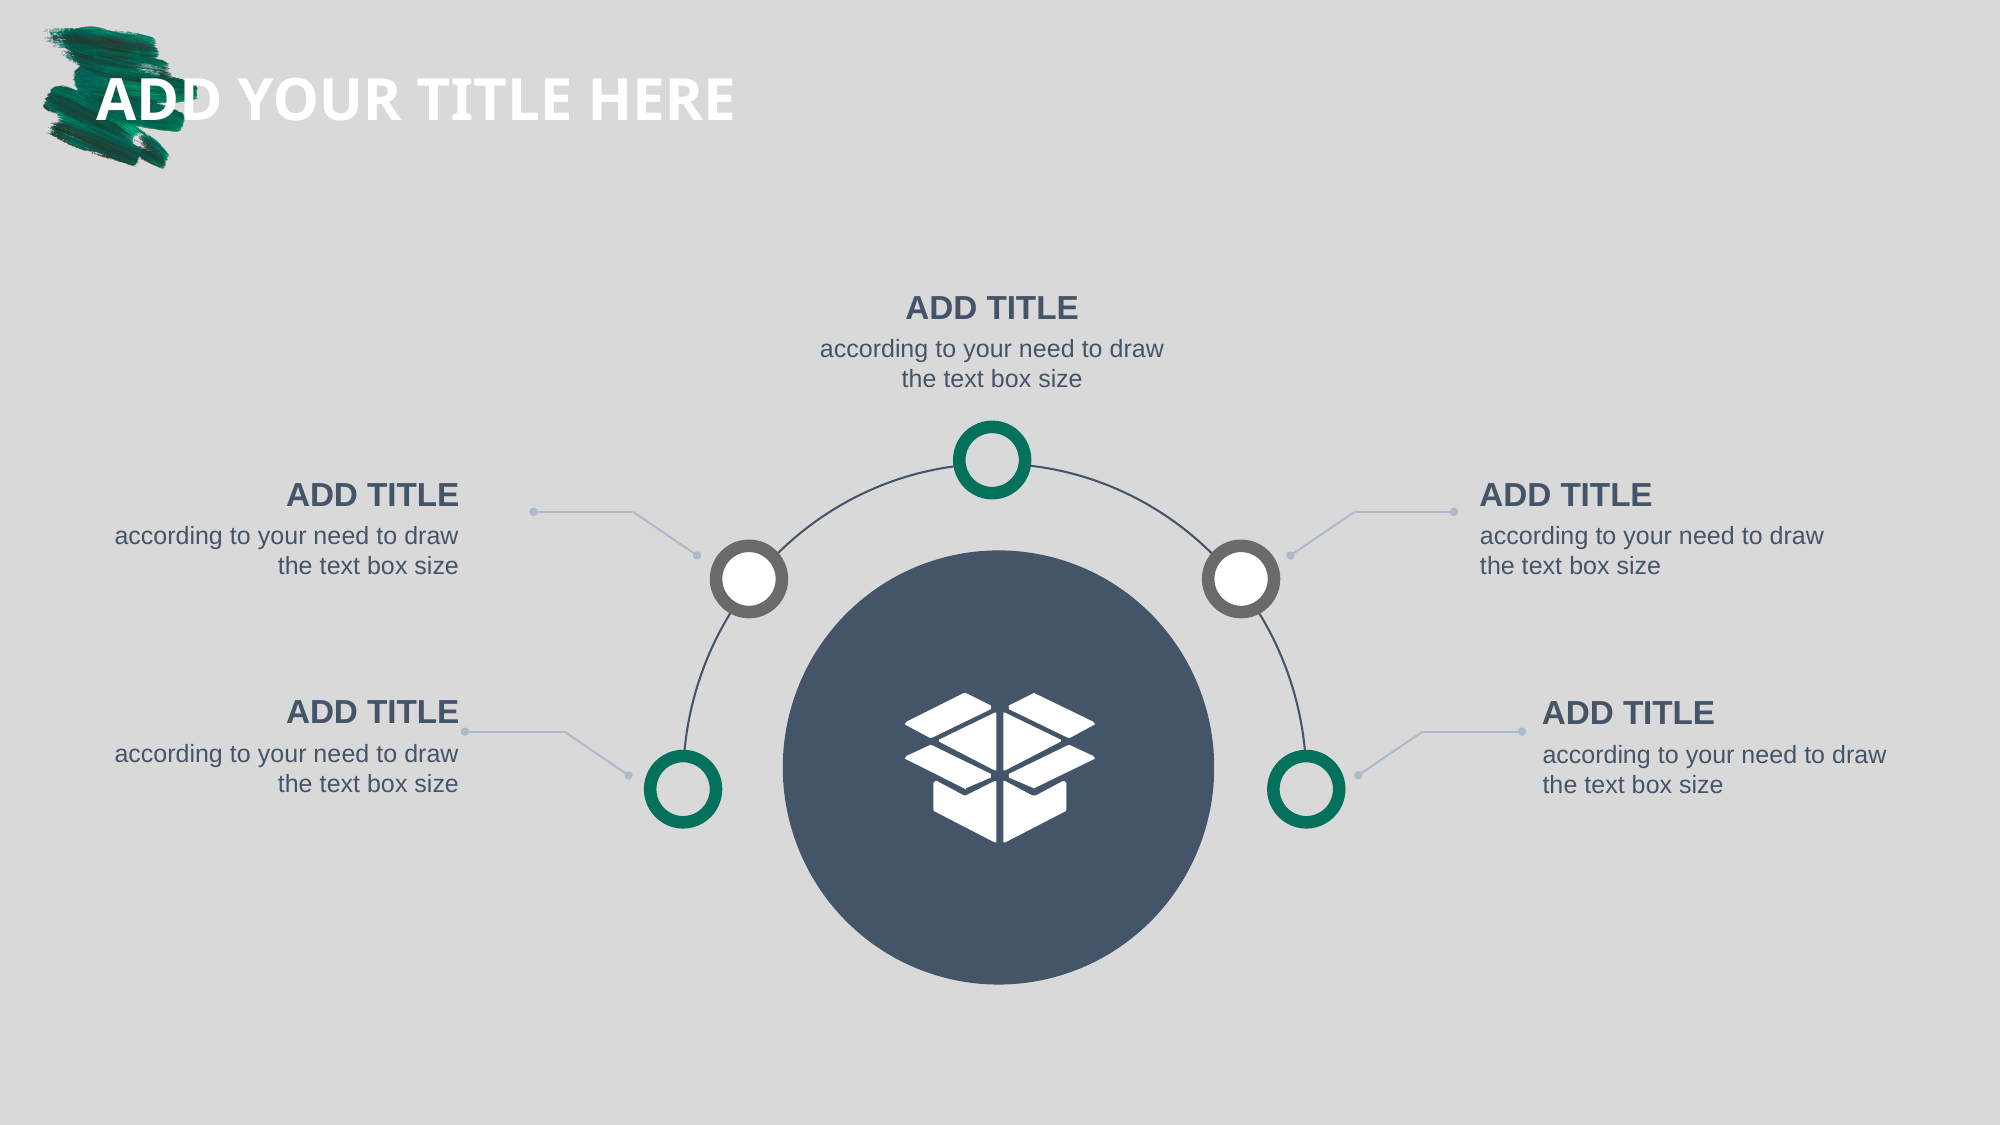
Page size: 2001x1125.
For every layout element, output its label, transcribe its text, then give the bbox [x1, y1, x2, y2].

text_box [1290, 472, 1863, 581]
picture [42, 26, 199, 169]
text_box according to your need to draw the text box size [801, 332, 1184, 393]
text_box ADD YOUR TITLE HERE [199, 54, 793, 140]
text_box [75, 472, 698, 581]
text_box ADD TITLE [800, 286, 1184, 327]
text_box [75, 690, 629, 799]
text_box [650, 426, 1340, 985]
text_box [1358, 691, 1926, 799]
